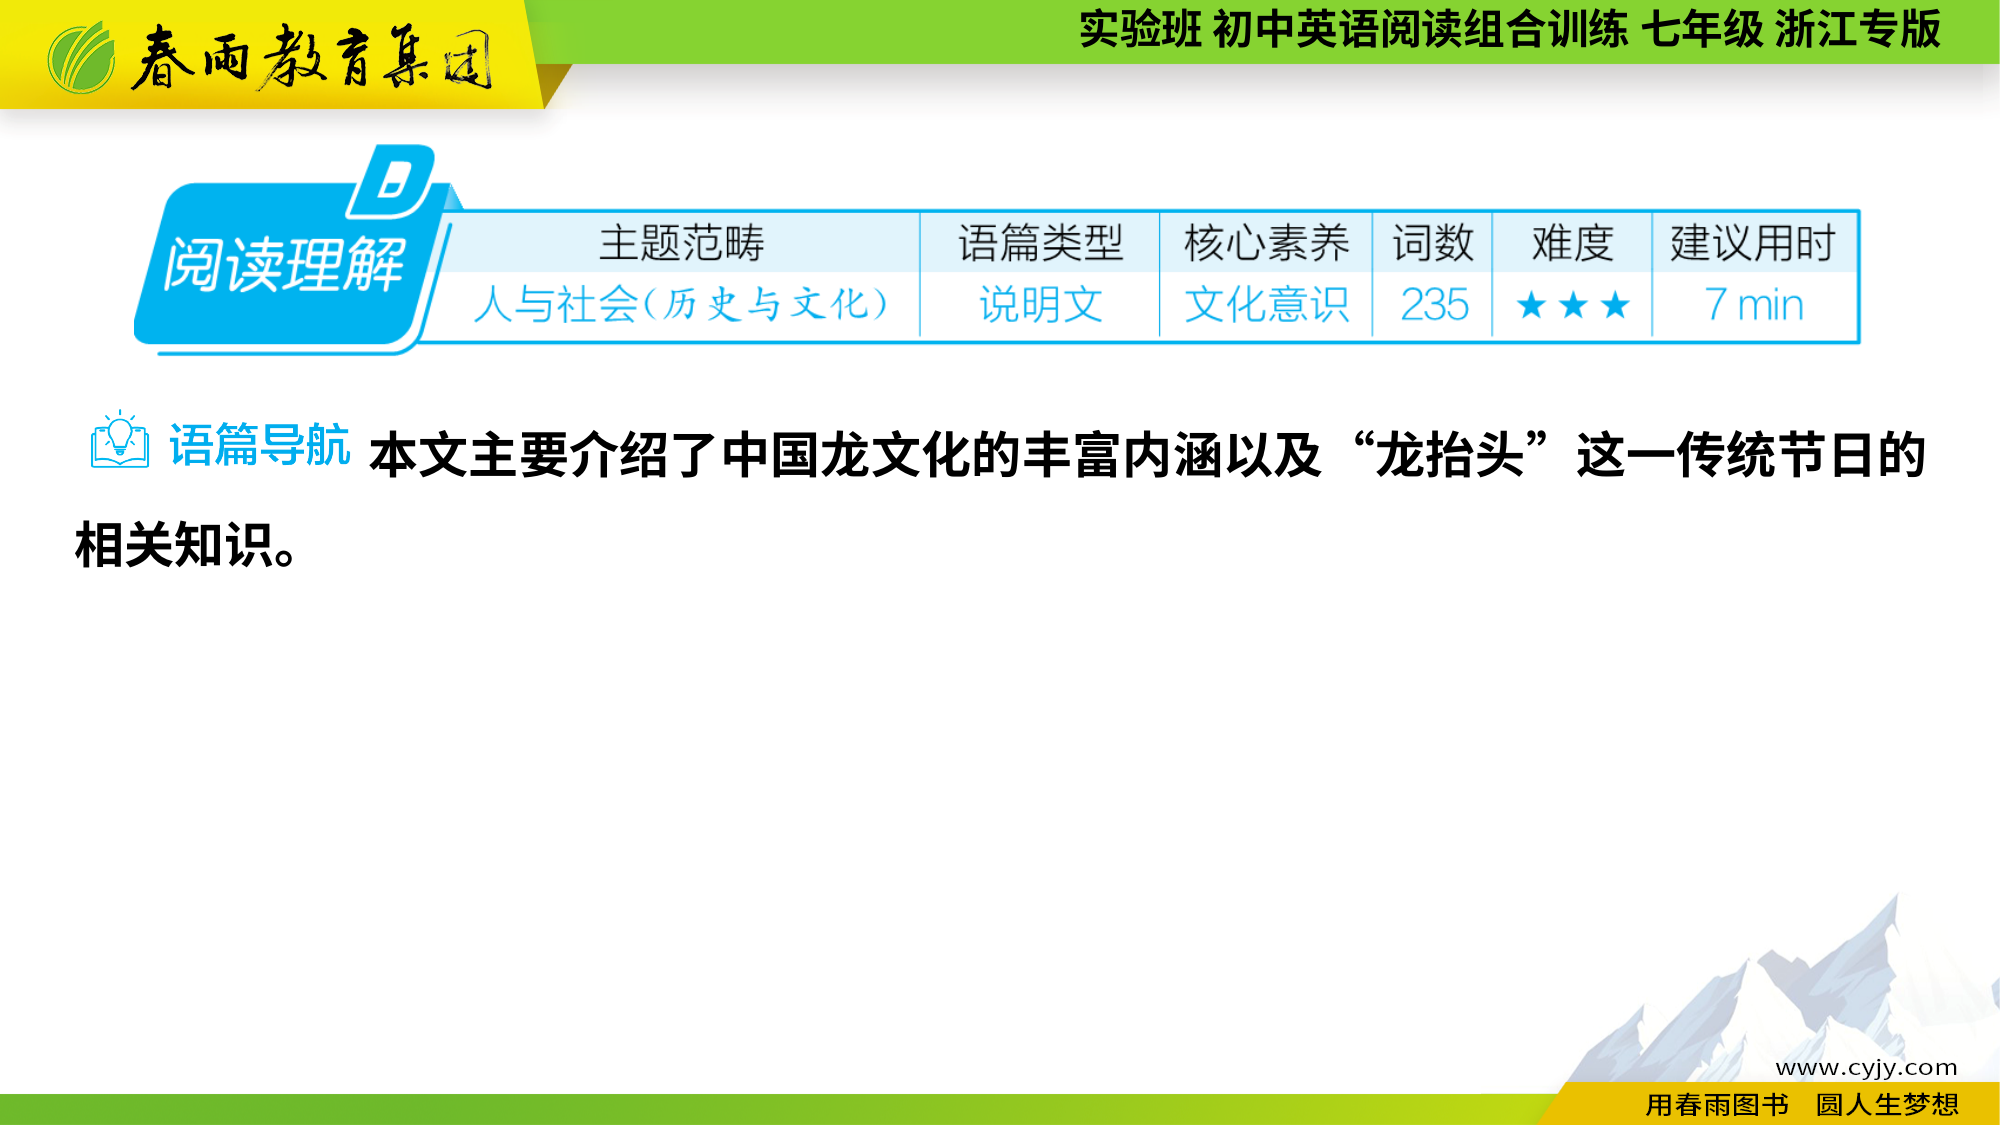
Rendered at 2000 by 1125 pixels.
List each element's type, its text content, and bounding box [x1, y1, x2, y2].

picture [0, 0, 2000, 1125]
list 本文主要介绍了中国龙文化的丰富内涵以及“龙抬头”这一传统节日的相关知识。 [59, 385, 1944, 572]
